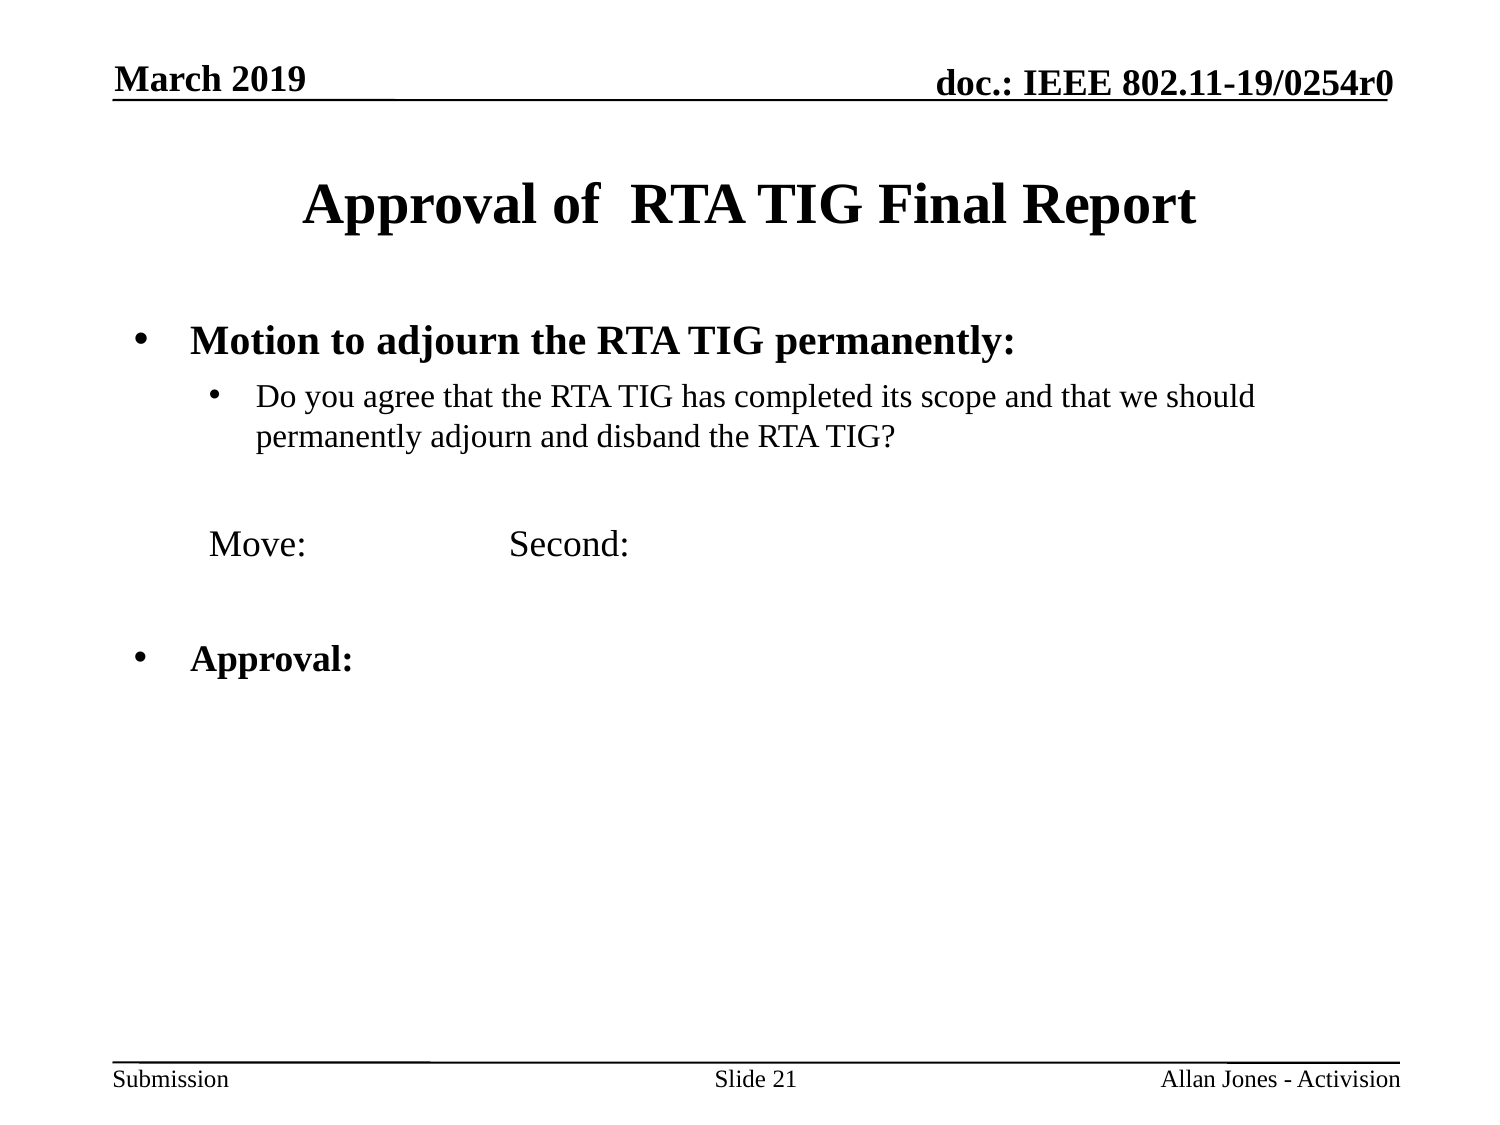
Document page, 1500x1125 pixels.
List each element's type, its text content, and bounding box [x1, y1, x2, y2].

list Motion to adjourn the RTA TIG permanently: Do you agree that the RTA TIG has completed its scope and that we should permanently adjourn and disband the RTA TIG? Move: Second: Approval: [118, 305, 1394, 1019]
slide_number Slide 21 [712, 1061, 800, 1123]
title Approval of RTA TIG Final Report [49, 112, 1451, 288]
footer Allan Jones - Activision [902, 1061, 1402, 1093]
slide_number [114, 54, 493, 100]
